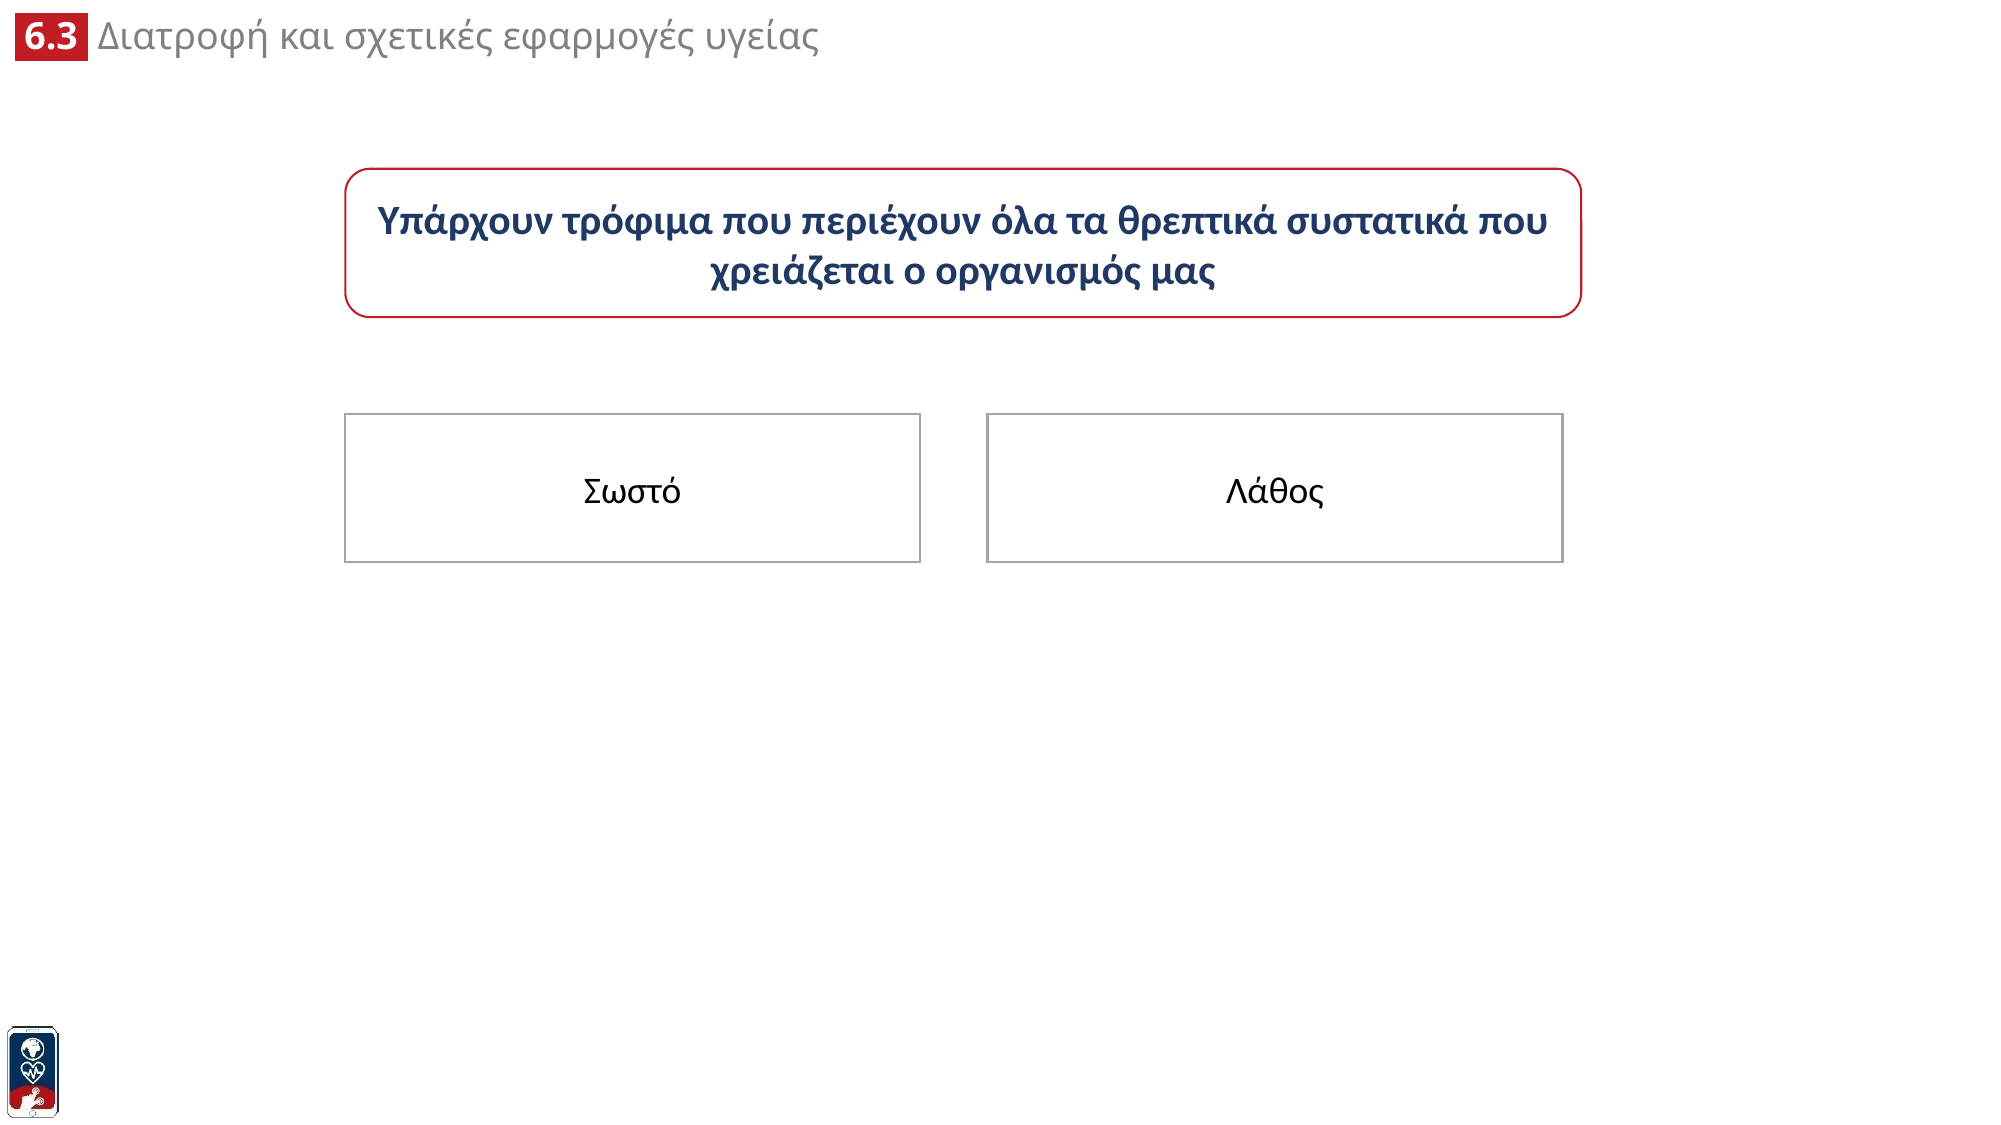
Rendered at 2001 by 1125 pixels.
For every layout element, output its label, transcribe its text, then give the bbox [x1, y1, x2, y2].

picture [7, 1026, 59, 1118]
text_box Λάθος [986, 413, 1564, 563]
text_box Σωστό [344, 413, 921, 563]
text_box Υπάρχουν τρόφιμα που περιέχουν όλα τα θρεπτικά συστατικά που χρειάζεται ο οργανισμός μας [344, 167, 1583, 319]
